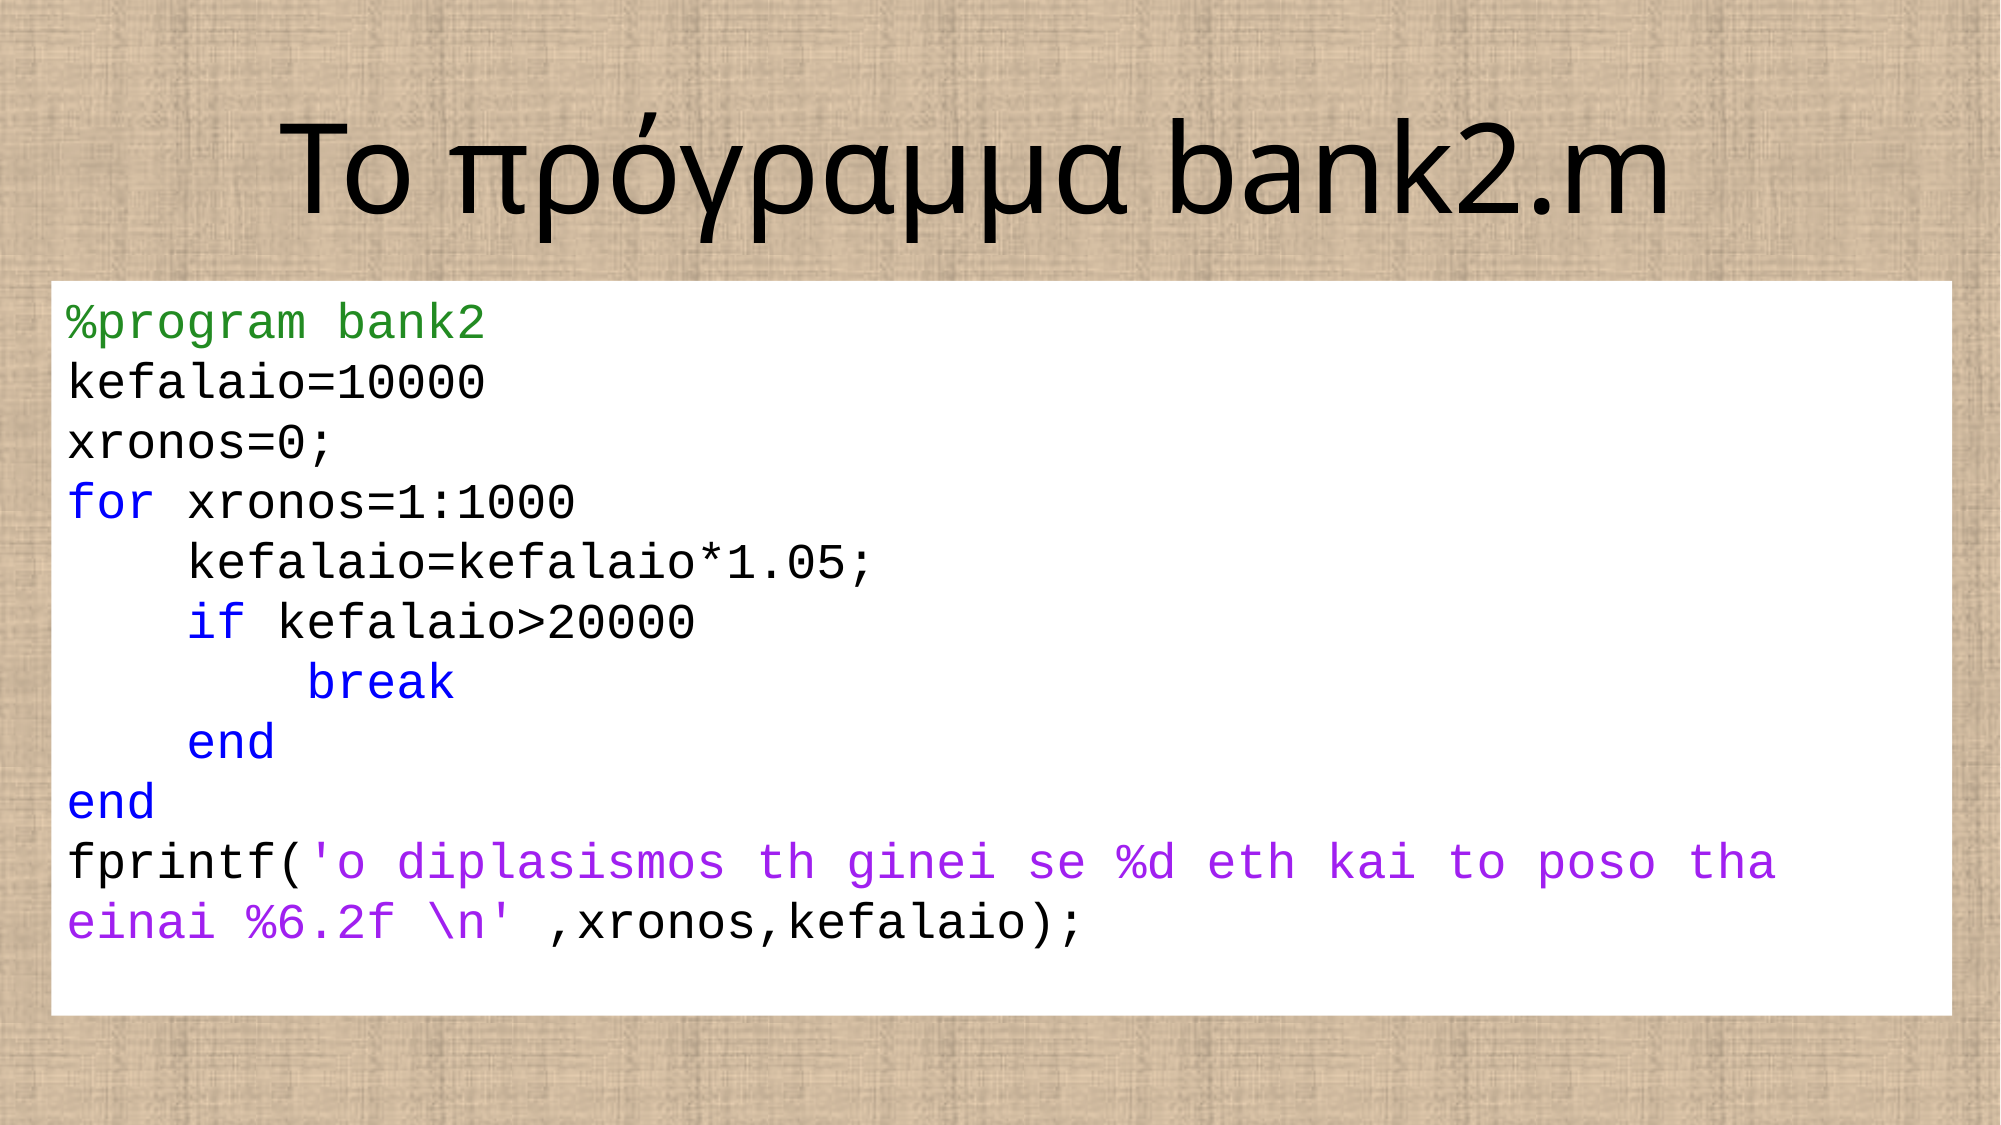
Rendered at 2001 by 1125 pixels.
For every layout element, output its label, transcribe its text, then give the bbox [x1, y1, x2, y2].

text_box %program bank2 kefalaio=10000 xronos=0; for xronos=1:1000 kefalaio=kefalaio*1.05; if kefalaio>20000 break end end fprintf('o diplasismos th ginei se %d eth kai to poso tha einai %6.2f \n' ,xronos,kefalaio); [51, 280, 1953, 1016]
title Το πρόγραμμα bank2.m [227, 0, 1728, 249]
